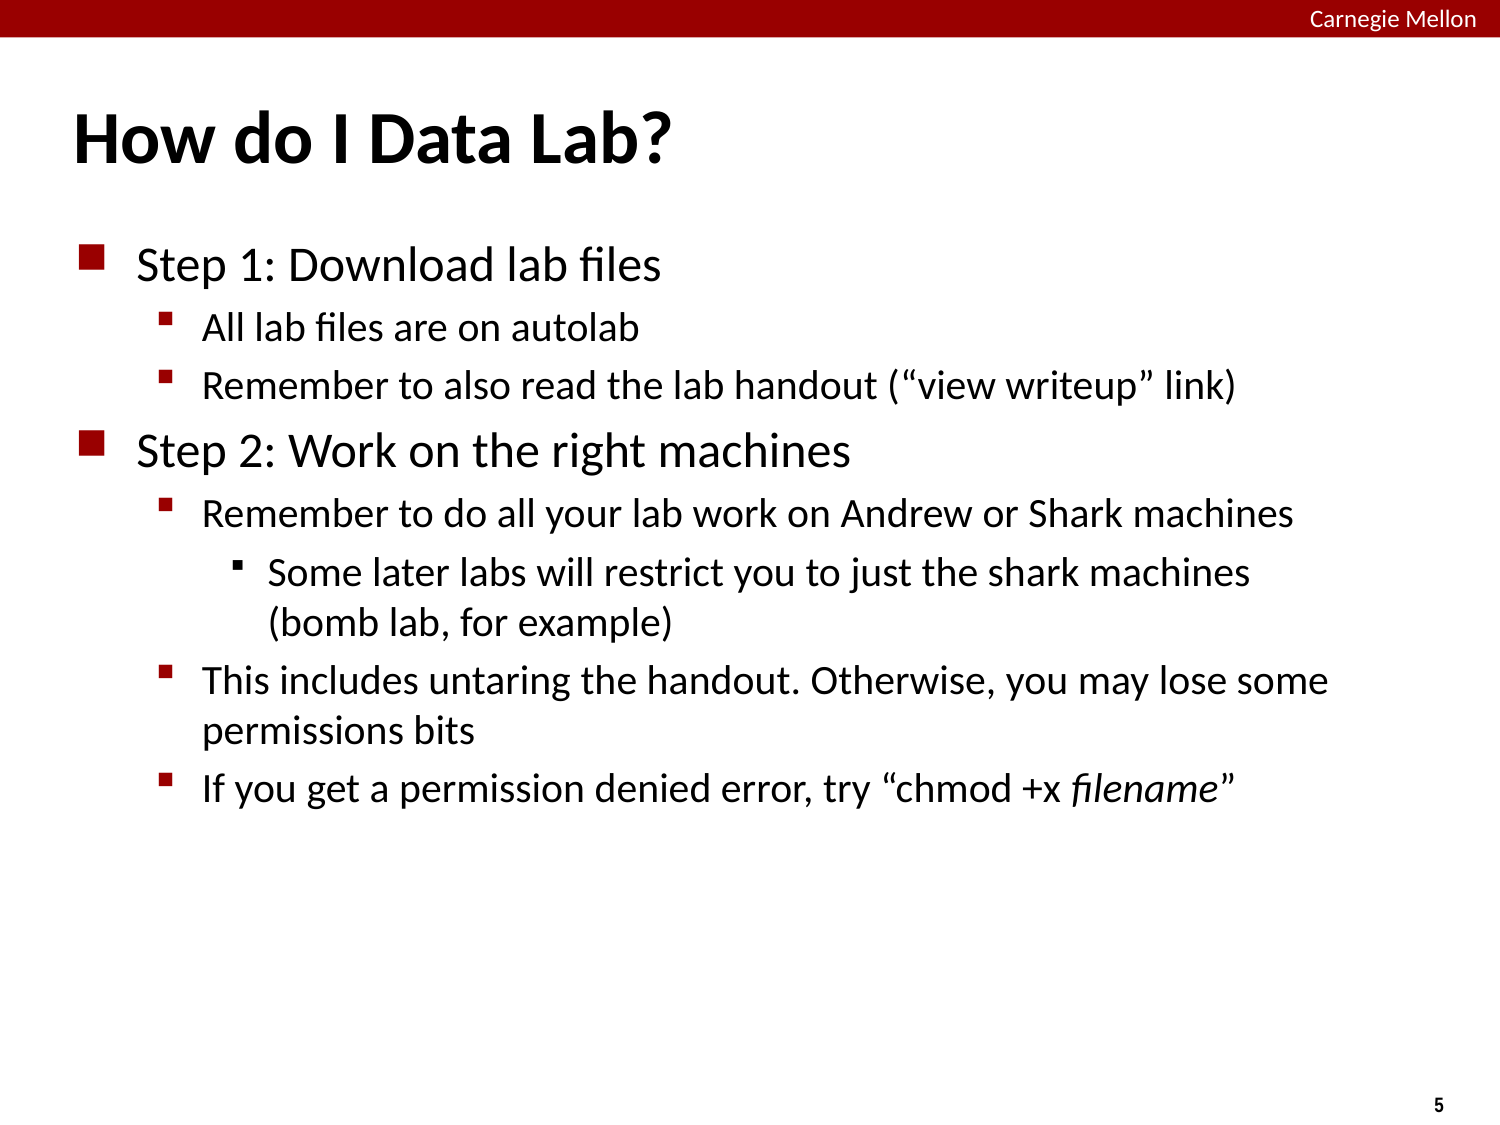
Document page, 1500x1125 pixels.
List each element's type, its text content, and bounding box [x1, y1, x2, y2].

title How do I Data Lab? [58, 71, 1305, 197]
list Step 1: Download lab files All lab files are on autolab Remember to also read the lab handout (“view writeup” link) Step 2: Work on the right machines Remember to do all your lab work on Andrew or Shark machines Some later labs will restrict you to just the shark machines (bomb lab, for example) This includes untaring the handout. Otherwise, you may lose some permissions bits If you get a permission denied error, try “chmod +x filename” [64, 223, 1361, 1040]
